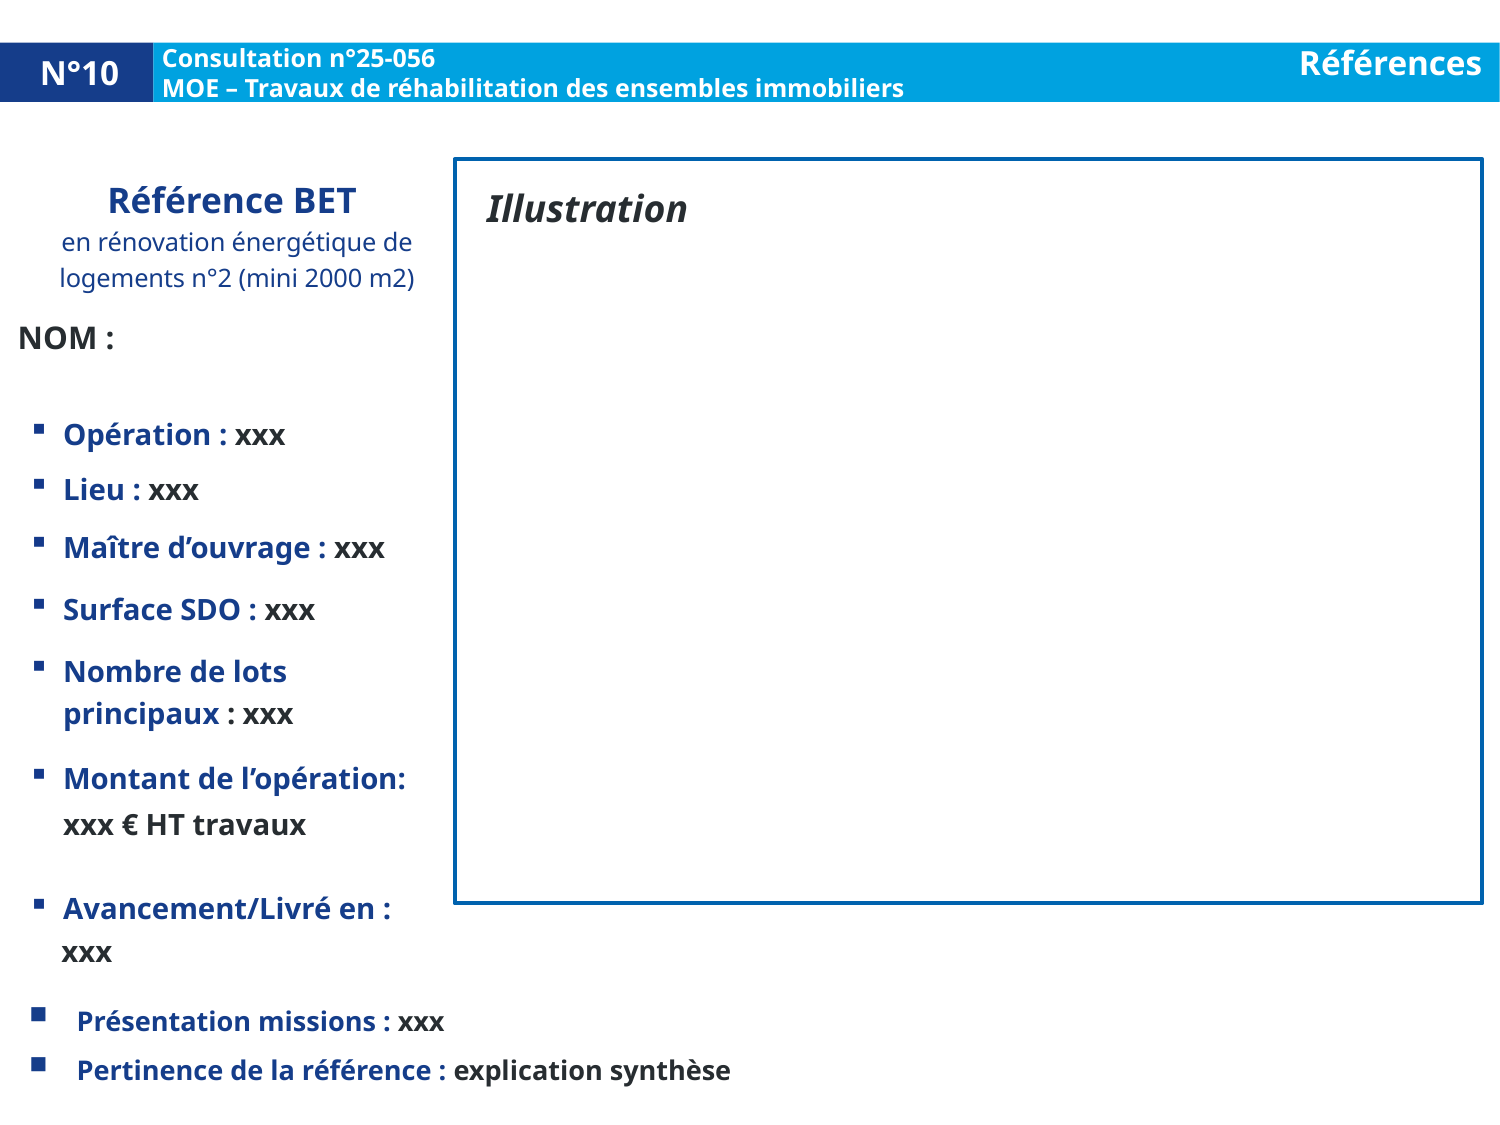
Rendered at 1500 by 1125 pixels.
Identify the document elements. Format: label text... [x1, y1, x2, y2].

text_box Consultation n°25-056 MOE – Travaux de réhabilitation des ensembles immobiliers [161, 42, 1452, 132]
text_box [1452, 92, 1459, 102]
text_box Illustration [472, 177, 756, 238]
text_box Présentation missions : xxx Pertinence de la référence : explication synthèse [29, 952, 1483, 1106]
text_box N°10 [0, 42, 159, 102]
text_box [453, 157, 1484, 905]
text_box Références [188, 32, 1483, 92]
list Référence BET en rénovation énergétique de logements n°2 (mini 2000 m2) NOM : Opération : xxx Lieu : xxx Maître d’ouvrage : xxx Surface SDO : xxx Nombre de lots principaux : xxx Montant de l’opération: xxx € HT travaux Avancement/Livré en : xxx [17, 177, 443, 973]
